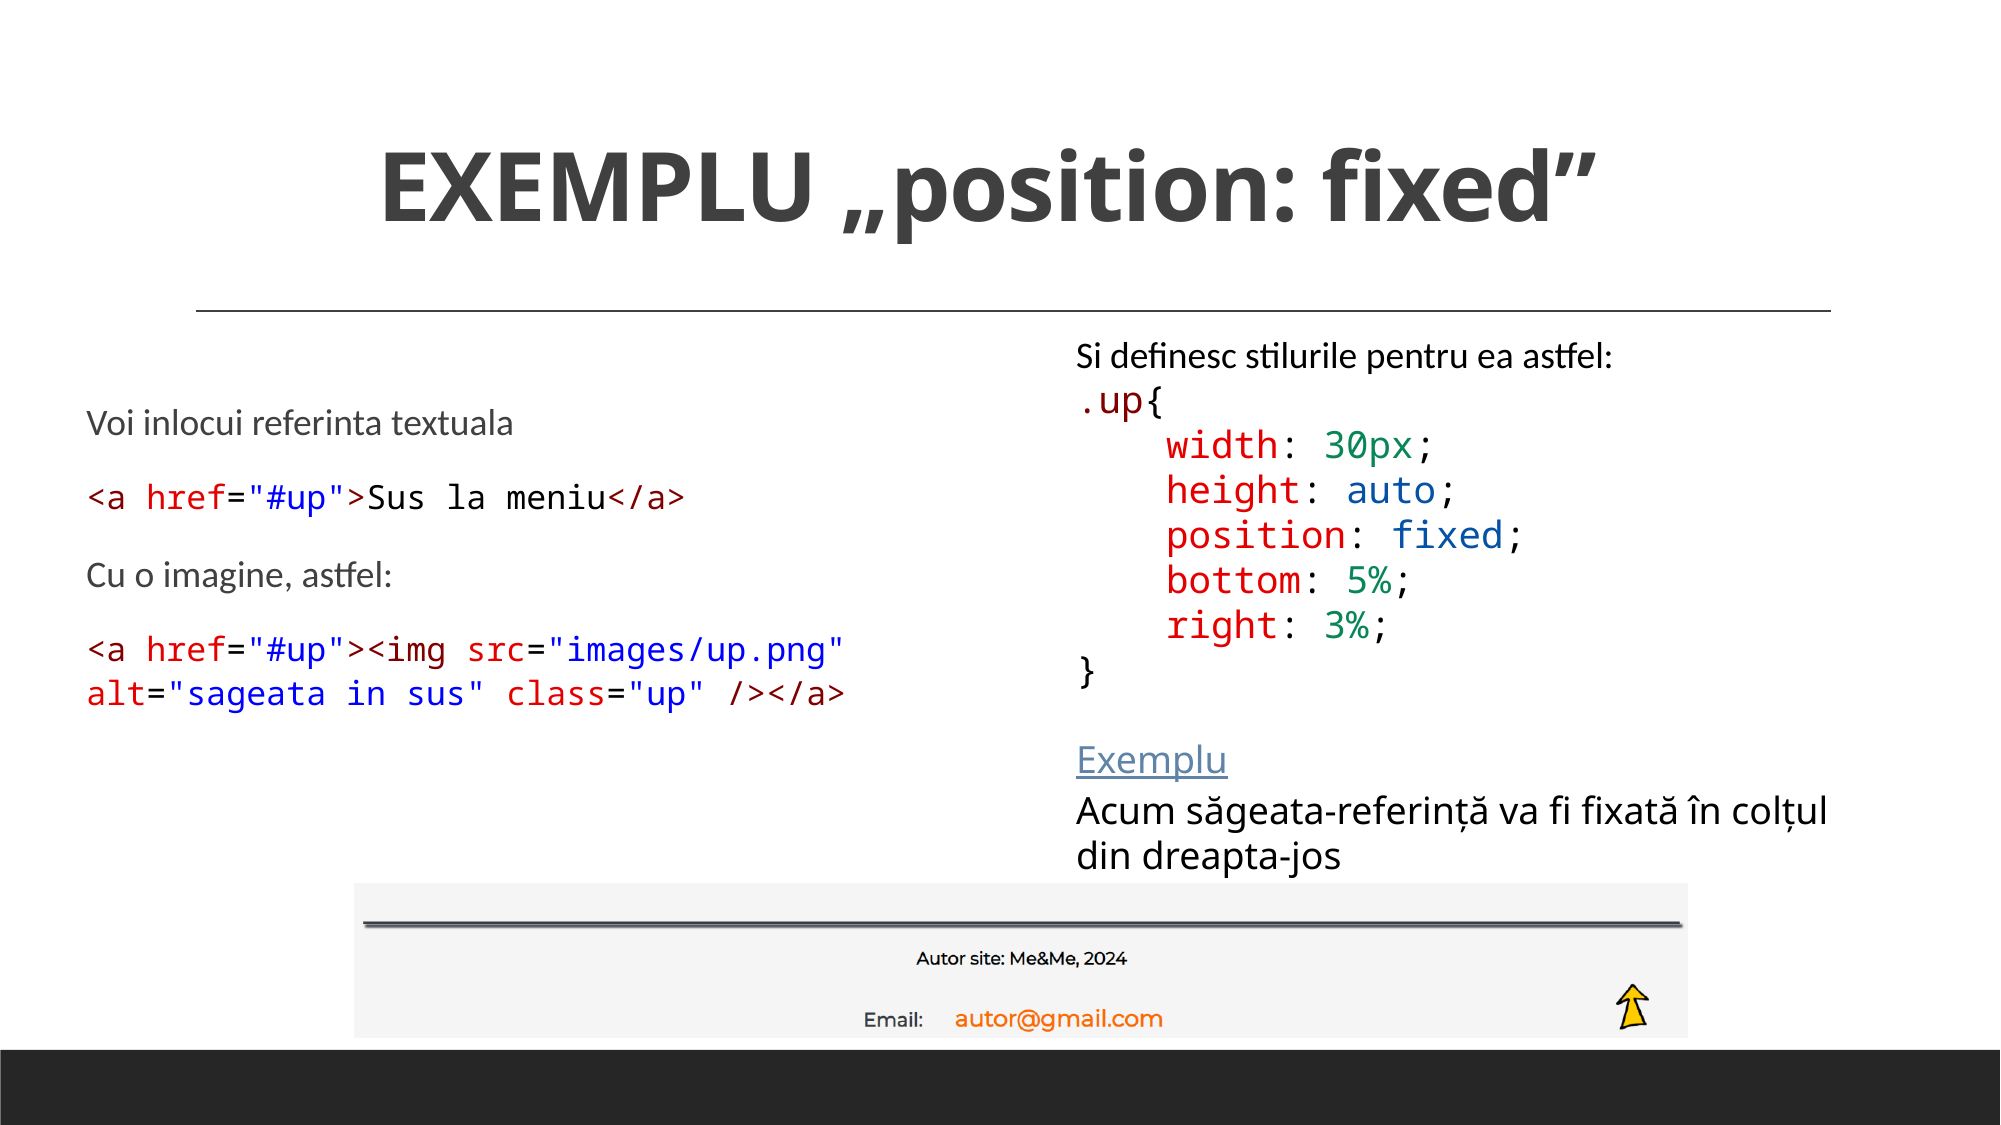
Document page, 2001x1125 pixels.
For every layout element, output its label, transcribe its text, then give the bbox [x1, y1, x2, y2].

picture [353, 883, 1688, 1038]
title EXEMPLU „position: fixed” [362, 46, 1688, 250]
text_box Si definesc stilurile pentru ea astfel: .up{ width: 30px; height: auto; position: fixed; bottom: 5%; right: 3%; } Exemplu Acum săgeata-referință va fi fixată în colțul din dreapta-jos [1061, 323, 1907, 885]
list Voi inlocui referinta textuala <a href="#up">Sus la meniu</a> Cu o imagine, astfel: <a href="#up"><img src="images/up.png" alt="sageata in sus" class="up" /></a> [71, 312, 967, 822]
